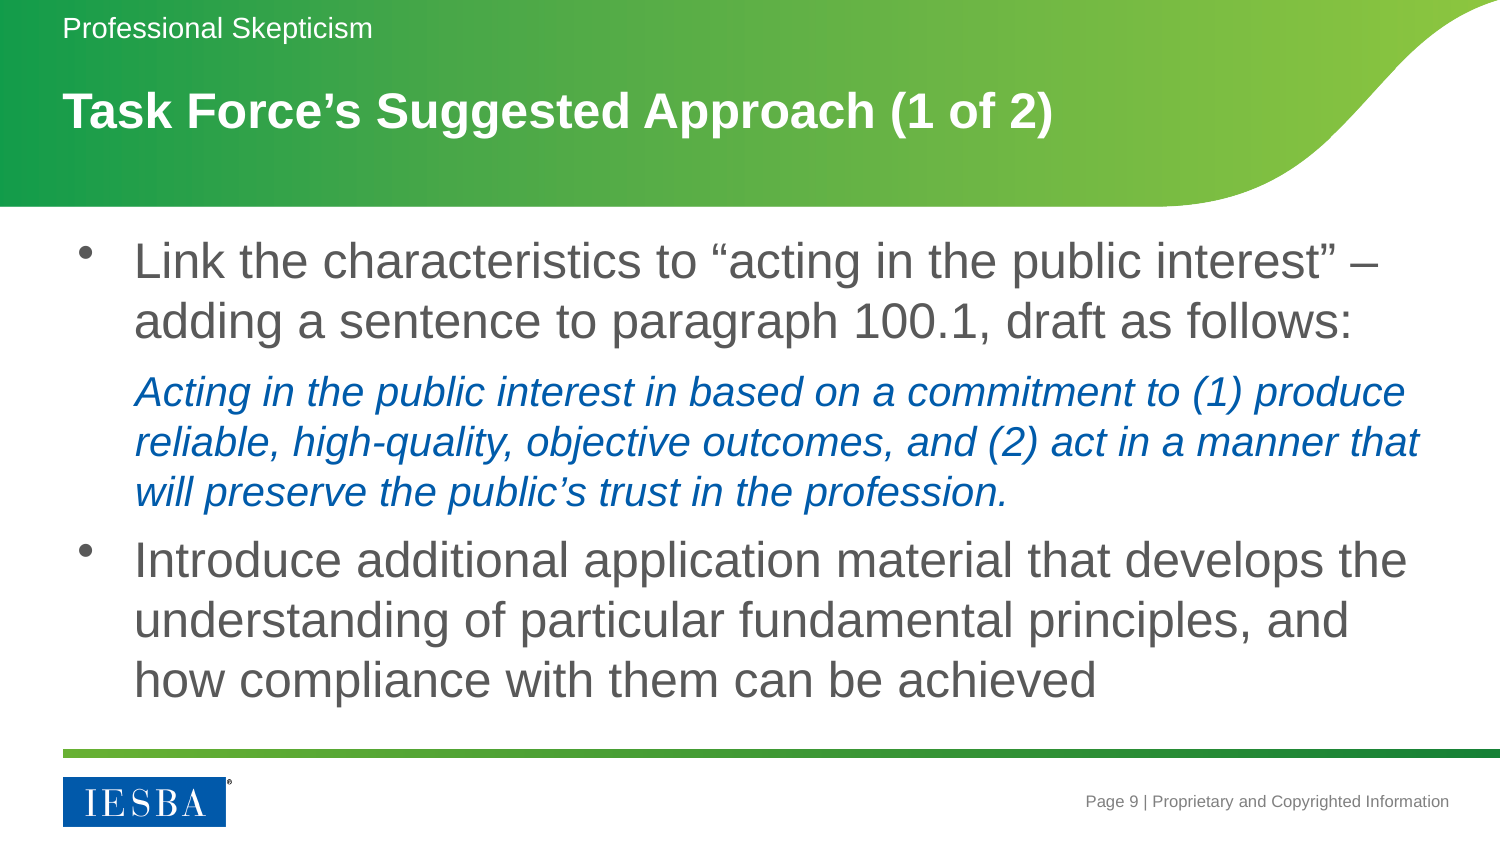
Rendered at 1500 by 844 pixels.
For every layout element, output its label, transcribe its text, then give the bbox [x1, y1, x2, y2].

picture [63, 777, 232, 827]
subtitle Professional Skepticism [62, 9, 500, 38]
list Link the characteristics to “acting in the public interest” – adding a sentence to paragraph 100.1, draft as follows: Acting in the public interest in based on a commitment to (1) produce reliable, high-quality, objective outcomes, and (2) act in a manner that will preserve the public’s trust in the profession. Introduce additional application material that develops the understanding of particular fundamental principles, and how compliance with them can be achieved [62, 220, 1450, 724]
picture [0, 0, 1500, 207]
title Task Force’s Suggested Approach (1 of 2) [62, 75, 1300, 142]
